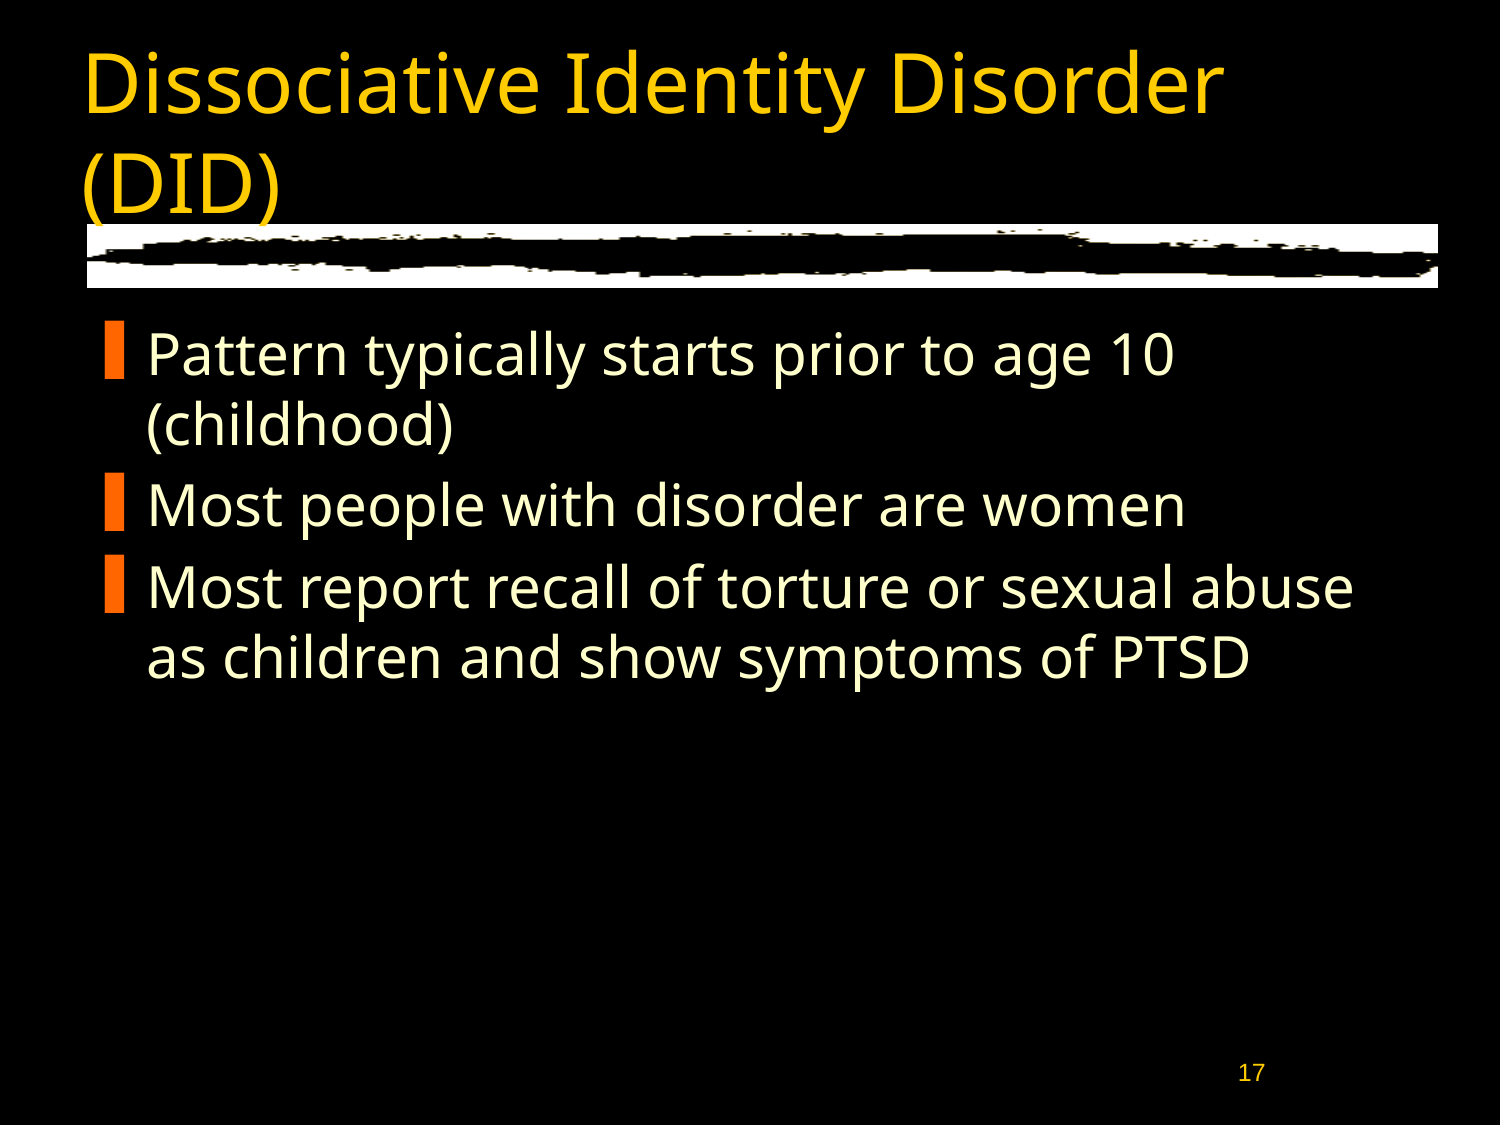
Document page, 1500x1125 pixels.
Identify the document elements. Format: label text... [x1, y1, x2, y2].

title Dissociative Identity Disorder (DID) [66, 49, 1342, 238]
list Pattern typically starts prior to age 10 (childhood) Most people with disorder are women Most report recall of torture or sexual abuse as children and show symptoms of PTSD [74, 309, 1417, 994]
